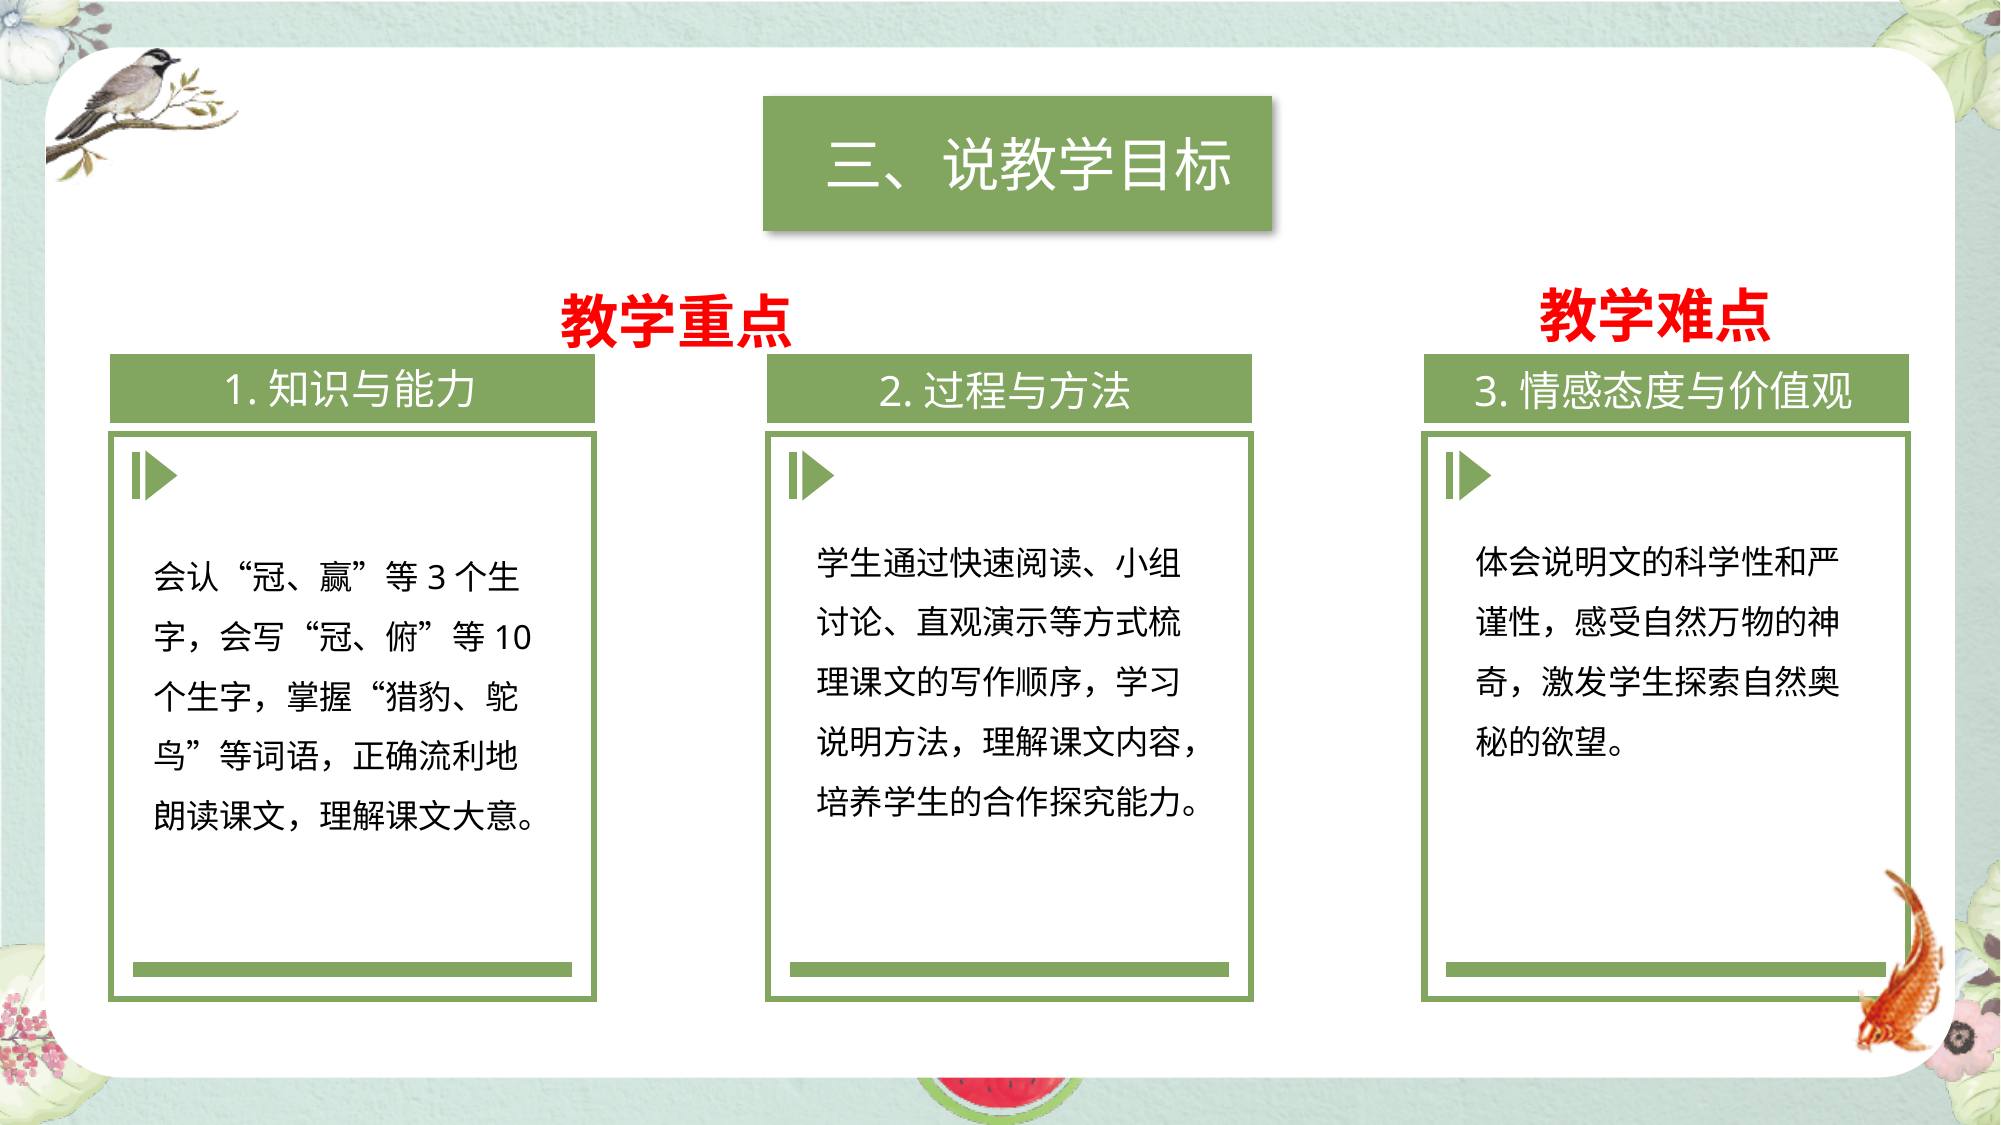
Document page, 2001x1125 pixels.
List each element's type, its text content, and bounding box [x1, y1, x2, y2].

text_box 教学重点 [452, 277, 903, 355]
text_box 教学难点 [1430, 271, 1882, 355]
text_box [110, 355, 1908, 1000]
text_box [763, 96, 1272, 231]
picture [0, 0, 2001, 1125]
text_box 三、说教学目标 [803, 120, 1255, 206]
